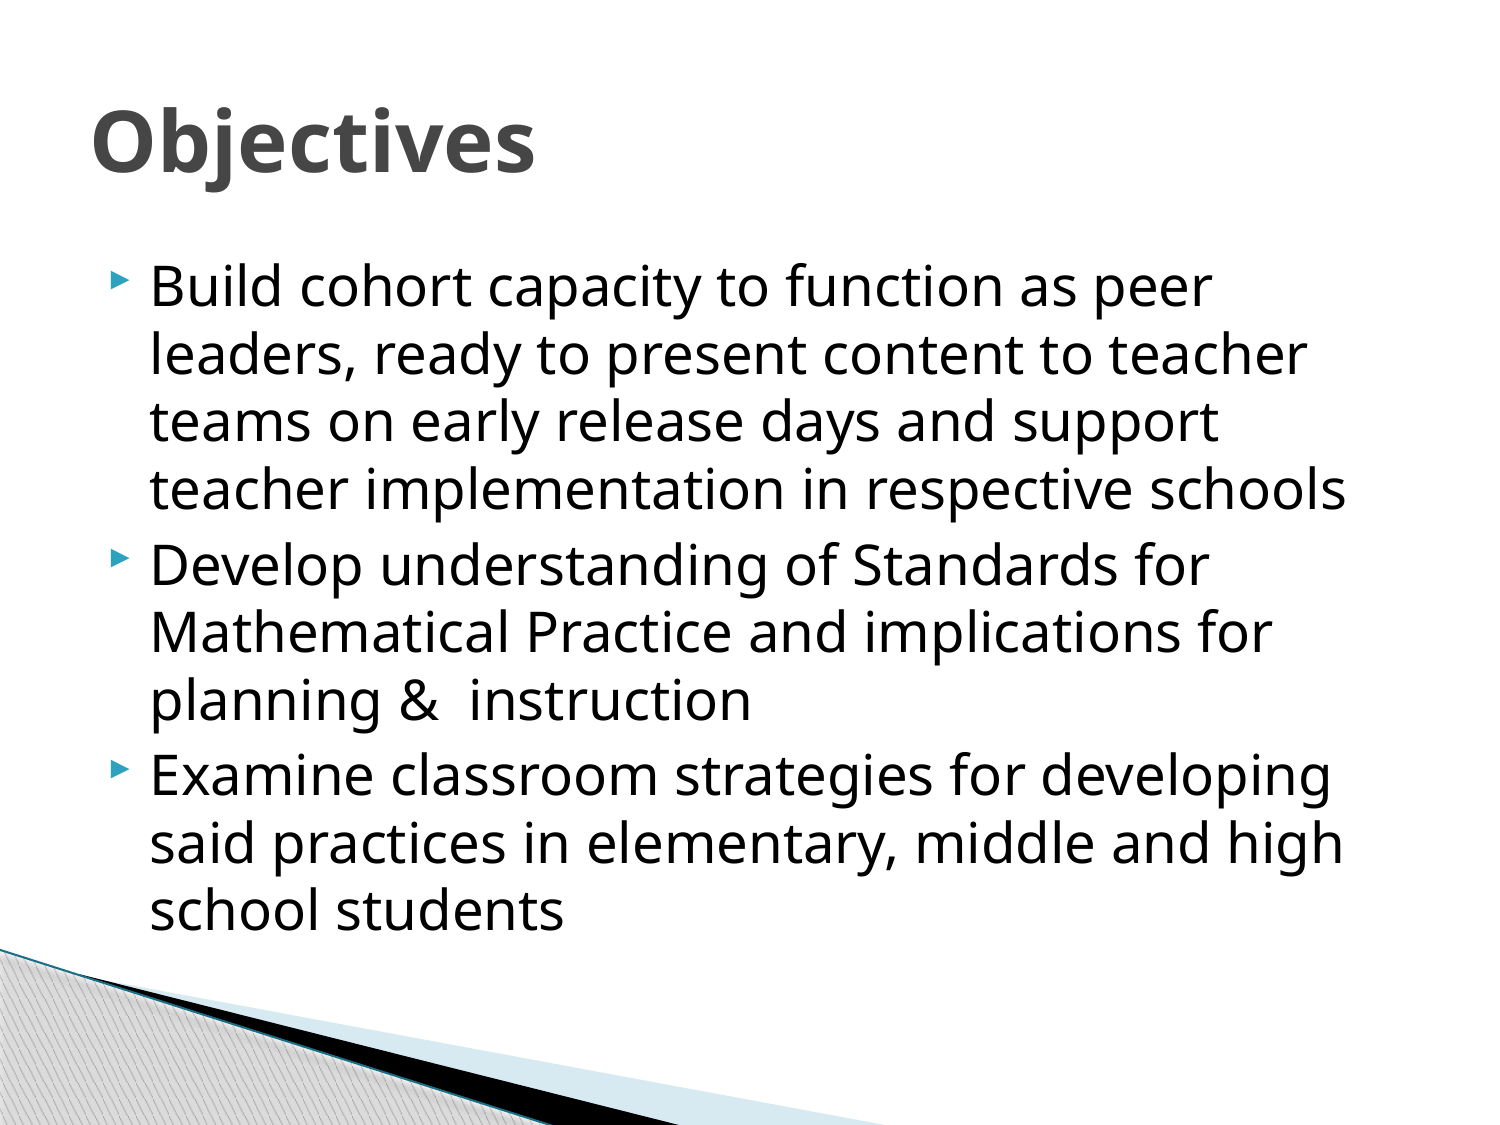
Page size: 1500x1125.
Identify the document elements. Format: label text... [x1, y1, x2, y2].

title Objectives [75, 45, 1425, 233]
list Build cohort capacity to function as peer leaders, ready to present content to teacher teams on early release days and support teacher implementation in respective schools Develop understanding of Standards for Mathematical Practice and implications for planning & instruction Examine classroom strategies for developing said practices in elementary, middle and high school students [75, 243, 1425, 986]
